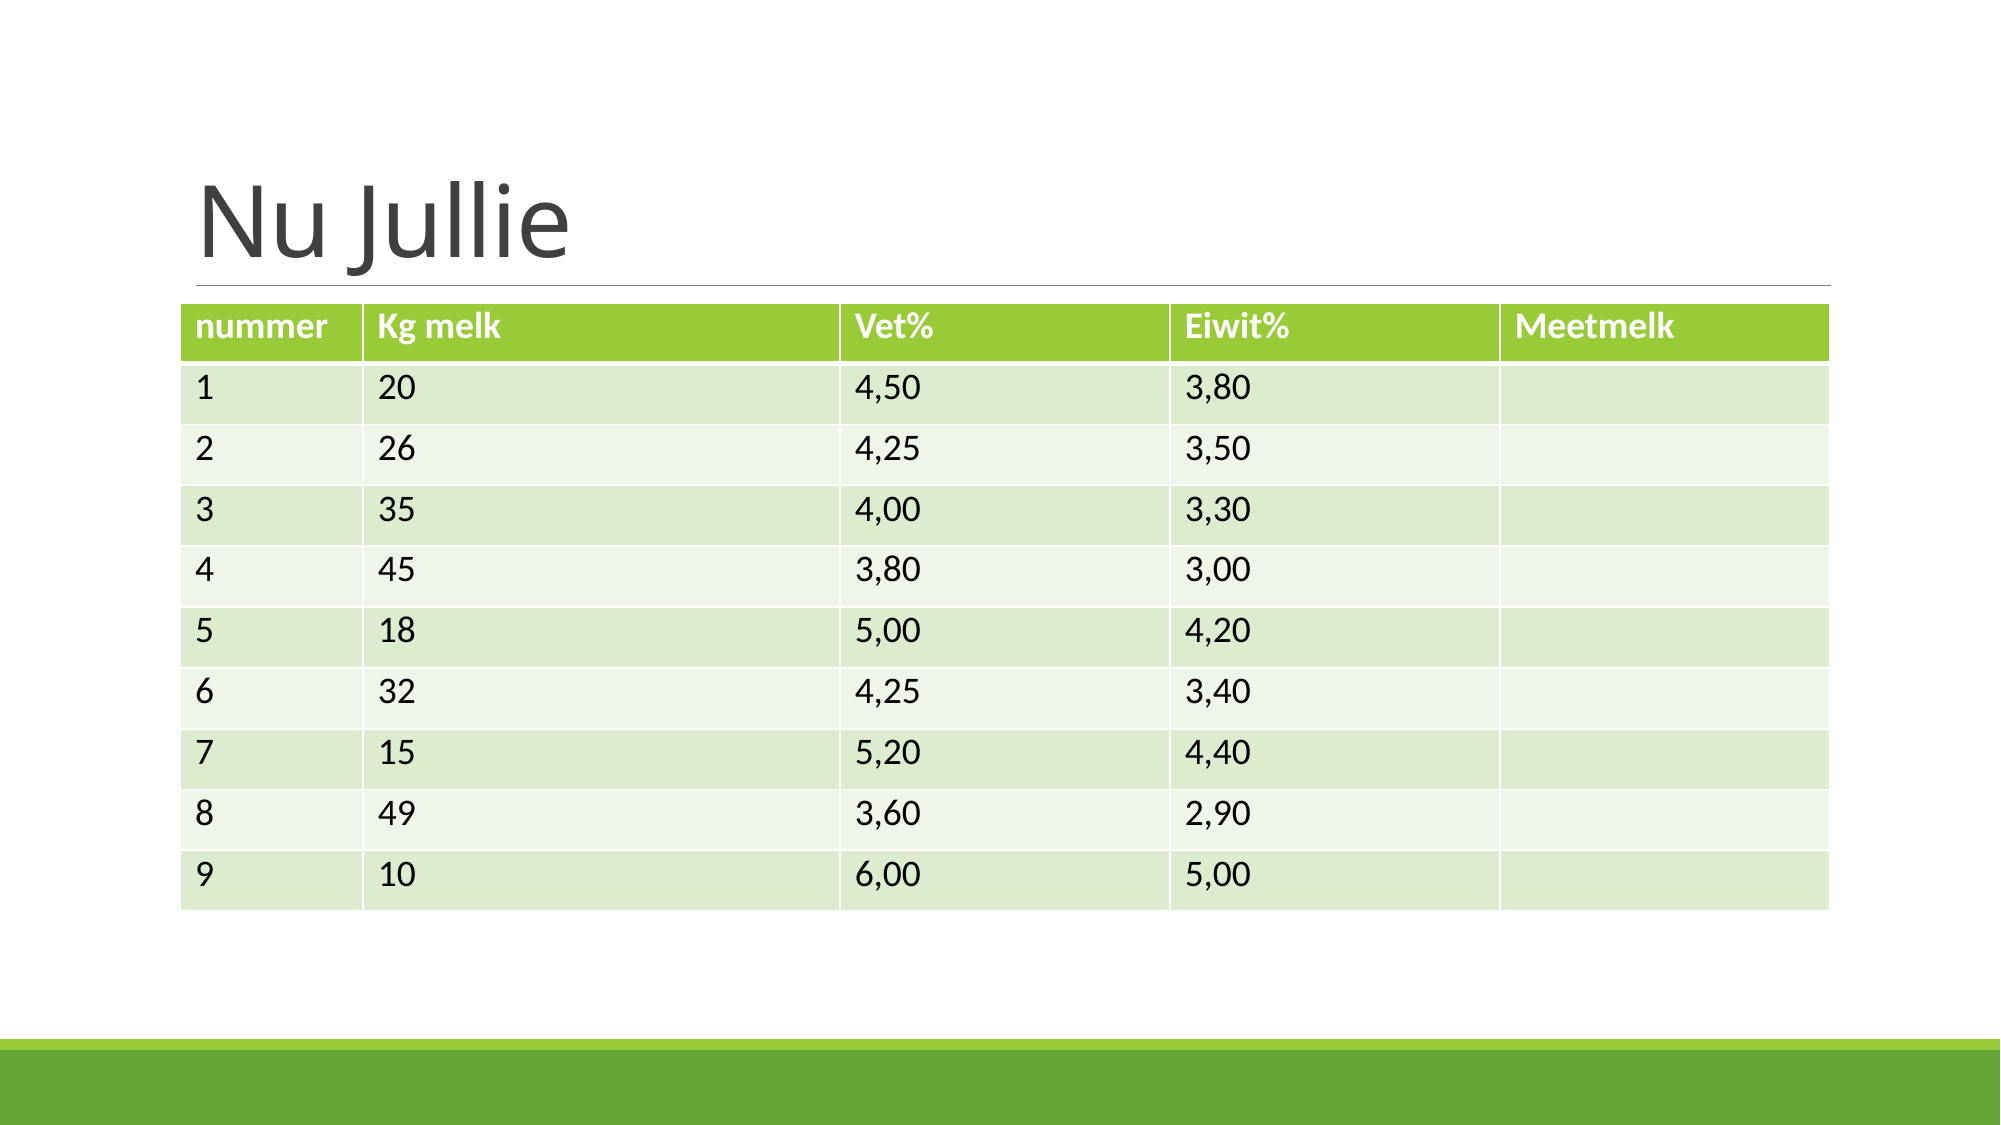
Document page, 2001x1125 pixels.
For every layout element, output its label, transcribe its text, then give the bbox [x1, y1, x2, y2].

table_cell [1501, 790, 1829, 849]
table_cell [1501, 730, 1829, 789]
table_cell 20 [364, 366, 839, 424]
table_cell 4,40 [1171, 730, 1499, 789]
table_header nummer [181, 304, 362, 361]
table_header Kg melk [364, 304, 839, 361]
table_cell [1501, 486, 1829, 545]
table_cell 32 [364, 669, 839, 728]
table_cell 3,80 [841, 547, 1169, 606]
table_cell 3,80 [1171, 366, 1499, 424]
table_cell [1501, 608, 1829, 667]
table_cell 2 [181, 425, 362, 484]
table_cell 4,50 [841, 366, 1169, 424]
table_cell 3,30 [1171, 486, 1499, 545]
table_cell 15 [364, 730, 839, 789]
table_cell 26 [364, 425, 839, 484]
table_cell 9 [181, 851, 362, 910]
table_header Meetmelk [1501, 304, 1829, 361]
table_cell 4 [181, 547, 362, 606]
table_cell [1501, 366, 1829, 424]
table_cell 4,00 [841, 486, 1169, 545]
title Nu Jullie [180, 47, 1830, 285]
table_cell 3,60 [841, 790, 1169, 849]
table_cell 2,90 [1171, 790, 1499, 849]
table_cell 18 [364, 608, 839, 667]
table_cell 3,00 [1171, 547, 1499, 606]
table_header Eiwit% [1171, 304, 1499, 361]
table_cell 5 [181, 608, 362, 667]
table_cell 5,00 [1171, 851, 1499, 910]
table_cell [1501, 425, 1829, 484]
table_cell 5,00 [841, 608, 1169, 667]
table_cell 35 [364, 486, 839, 545]
table_cell 4,25 [841, 425, 1169, 484]
table_cell 4,20 [1171, 608, 1499, 667]
table_cell 3 [181, 486, 362, 545]
table_cell 5,20 [841, 730, 1169, 789]
table_cell 49 [364, 790, 839, 849]
table_cell 3,50 [1171, 425, 1499, 484]
table_cell 10 [364, 851, 839, 910]
table_cell 7 [181, 730, 362, 789]
table_cell [1501, 669, 1829, 728]
table_cell 8 [181, 790, 362, 849]
table_cell [1501, 851, 1829, 910]
table_cell [1501, 547, 1829, 606]
table_cell 6,00 [841, 851, 1169, 910]
table_cell 45 [364, 547, 839, 606]
table_cell 3,40 [1171, 669, 1499, 728]
table_cell 1 [181, 366, 362, 424]
table_cell 4,25 [841, 669, 1169, 728]
table_header Vet% [841, 304, 1169, 361]
table_cell 6 [181, 669, 362, 728]
